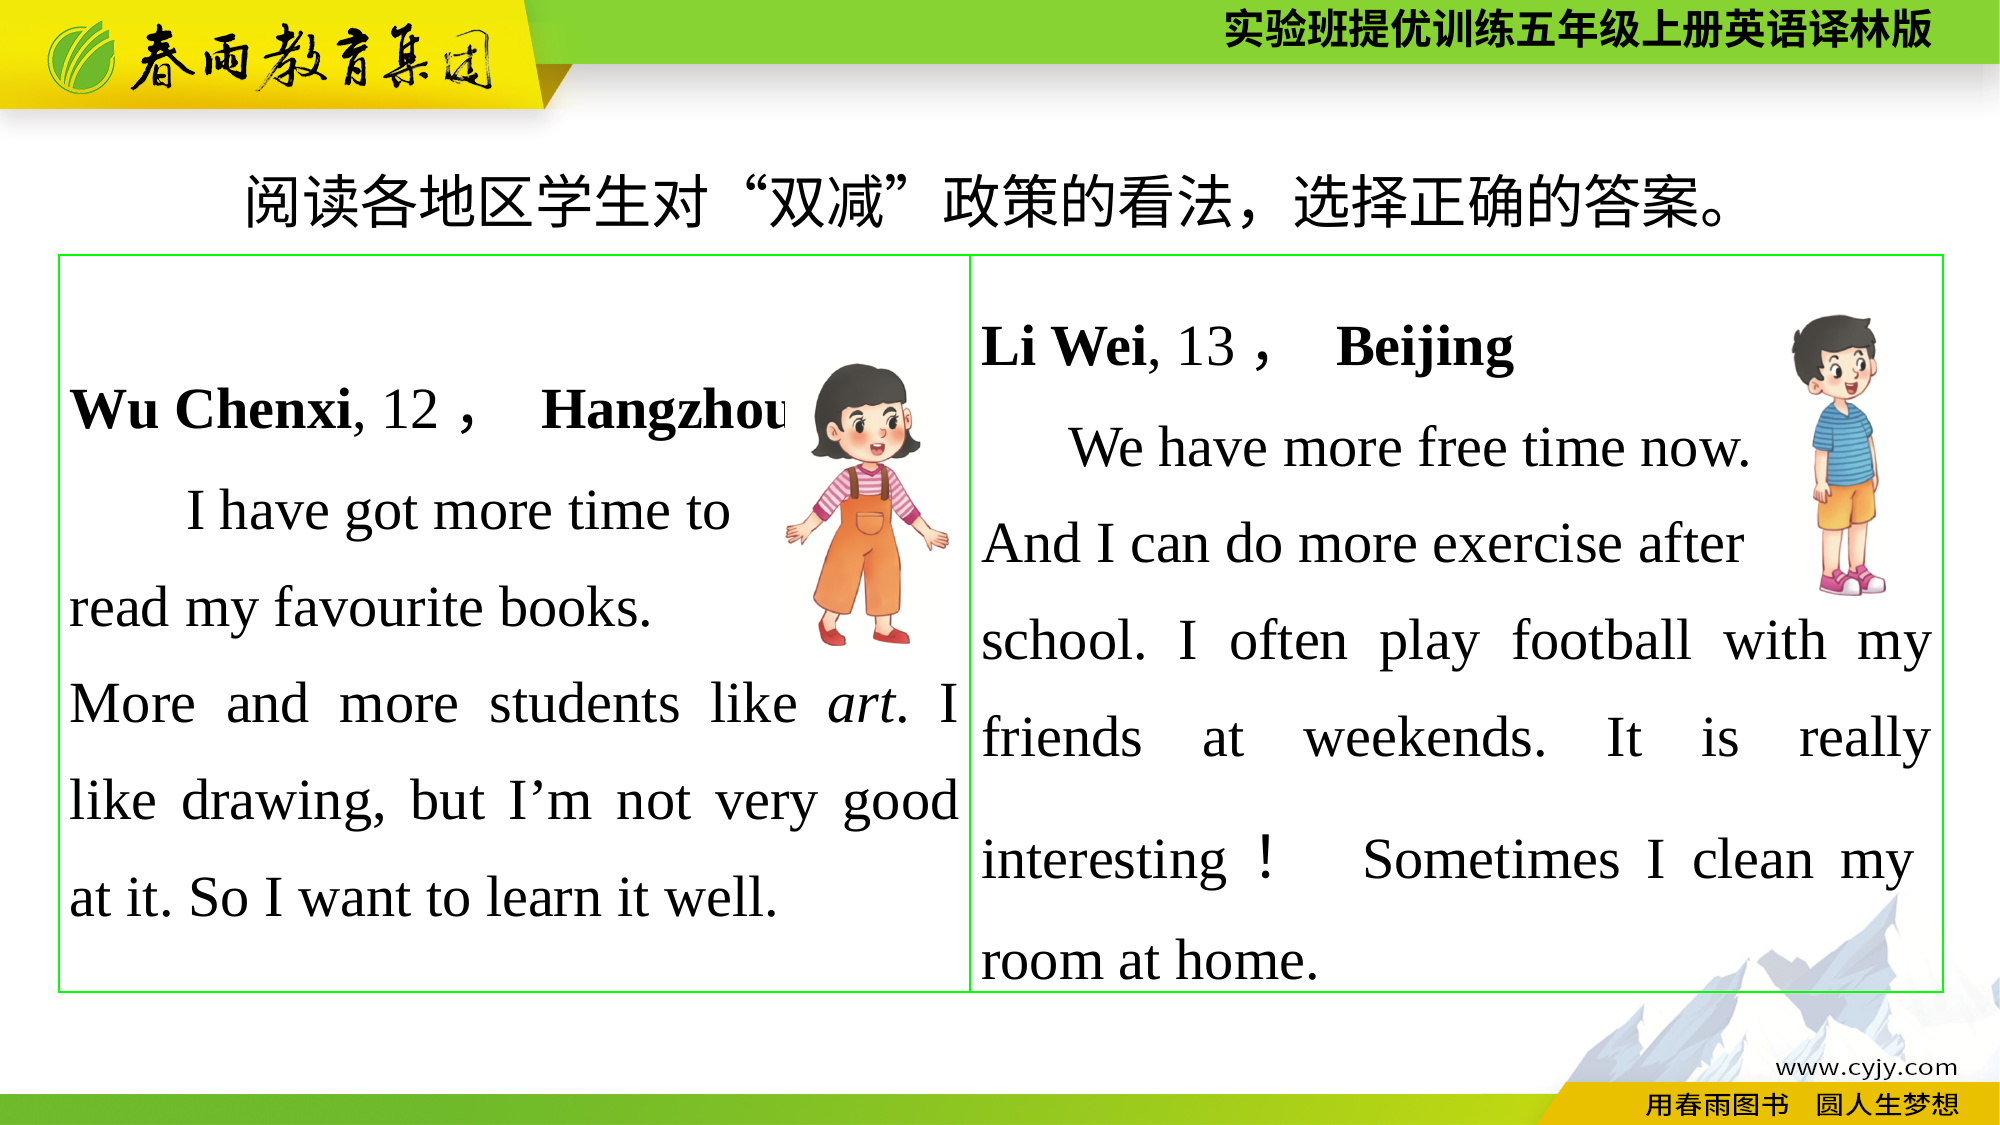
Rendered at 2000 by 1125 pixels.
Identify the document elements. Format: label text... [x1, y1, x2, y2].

list 阅读各地区学生对“双减”政策的看法，选择正确的答案。 [59, 122, 1944, 231]
picture [0, 0, 2000, 1125]
table_header Li Wei, 13， Beijing We have more free time now. And I can do more exercise after school. I often play football with my friends at weekends. It is really interesting！ Sometimes I clean my room at home. [971, 256, 1942, 991]
table_header Wu Chenxi, 12， Hangzhou I have got more time to read my favourite books. More and more students like art. I like drawing, but I’m not very good at it. So I want to learn it well. [60, 256, 969, 991]
